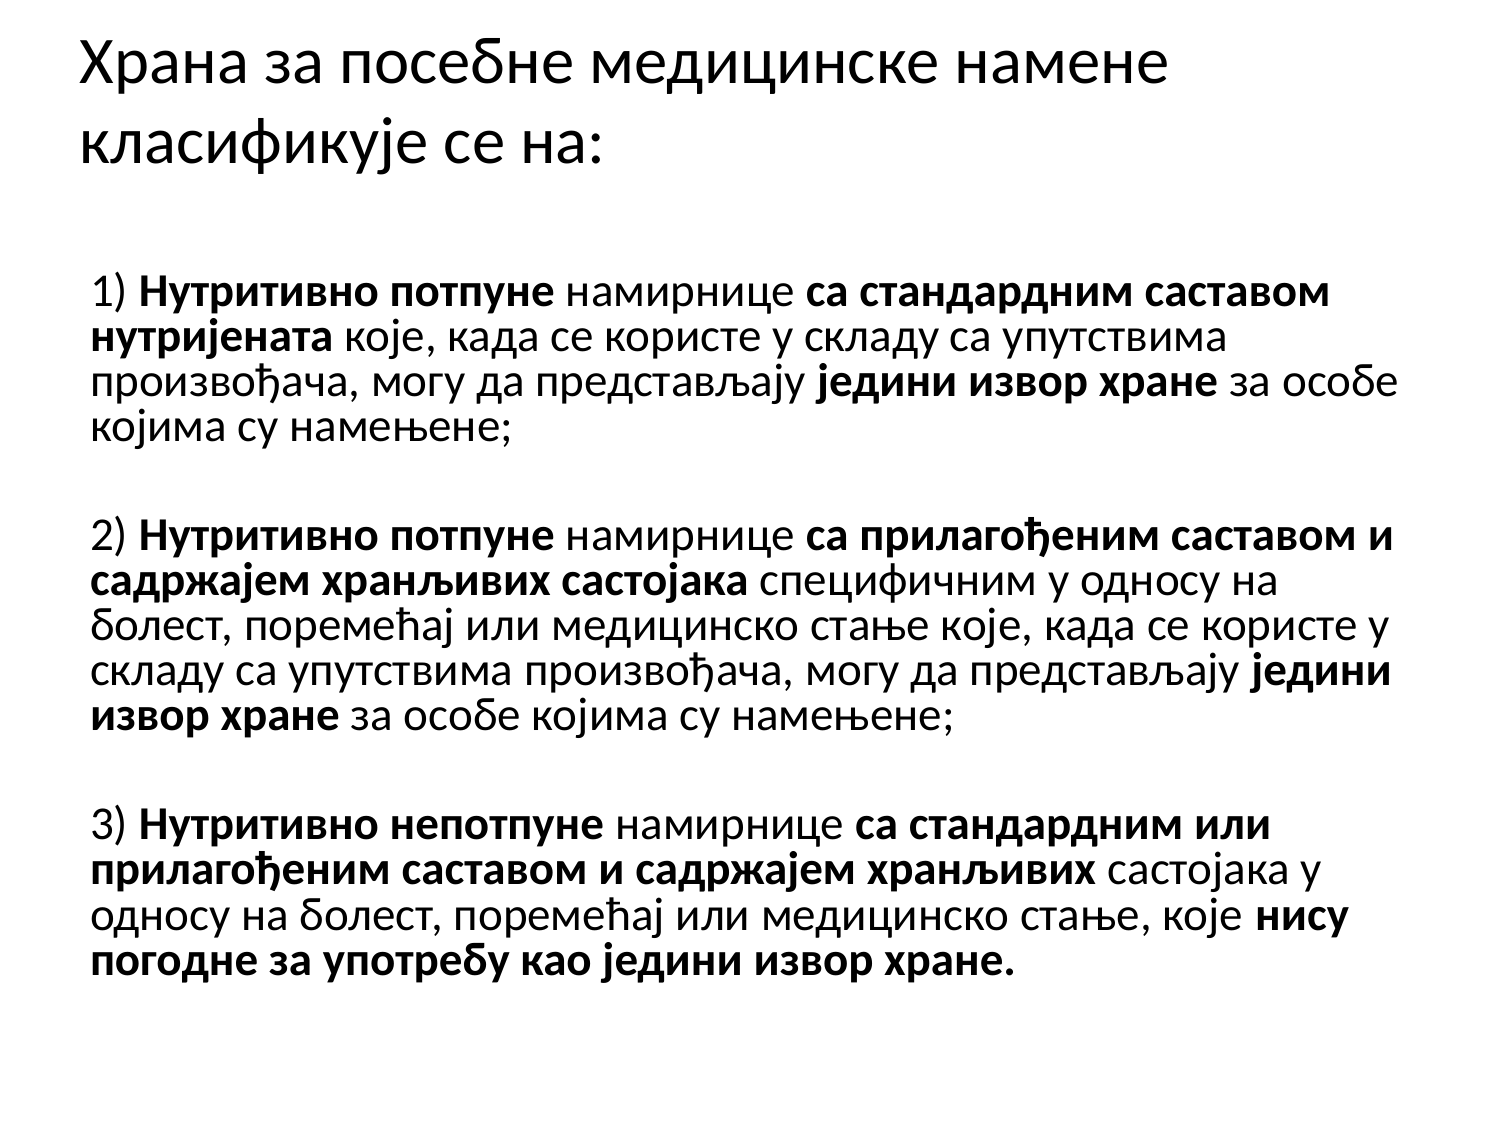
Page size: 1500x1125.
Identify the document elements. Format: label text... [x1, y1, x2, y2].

list 1) Нутритивно потпуне намирнице са стандардним саставом нутријената које, када се користе у складу са упутствима произвођача, могу да представљају једини извор хране за особе којима су намењене; 2) Нутритивно потпуне намирнице са прилагођеним саставом и садржајем хранљивих састојака специфичним у односу на болест, поремећај или медицинско стање које, када се користе у складу са упутствима произвођача, могу да представљају једини извор хране за особе којима су намењене; 3) Нутритивно непотпуне намирнице са стандардним или прилагођеним саставом и садржајем хранљивих састојака у односу на болест, поремећај или медицинско стање, које нису погодне за употребу као једини извор хране. [74, 262, 1426, 1006]
title Храна за посебне медицинске намене класификује се на: [64, 42, 1416, 231]
